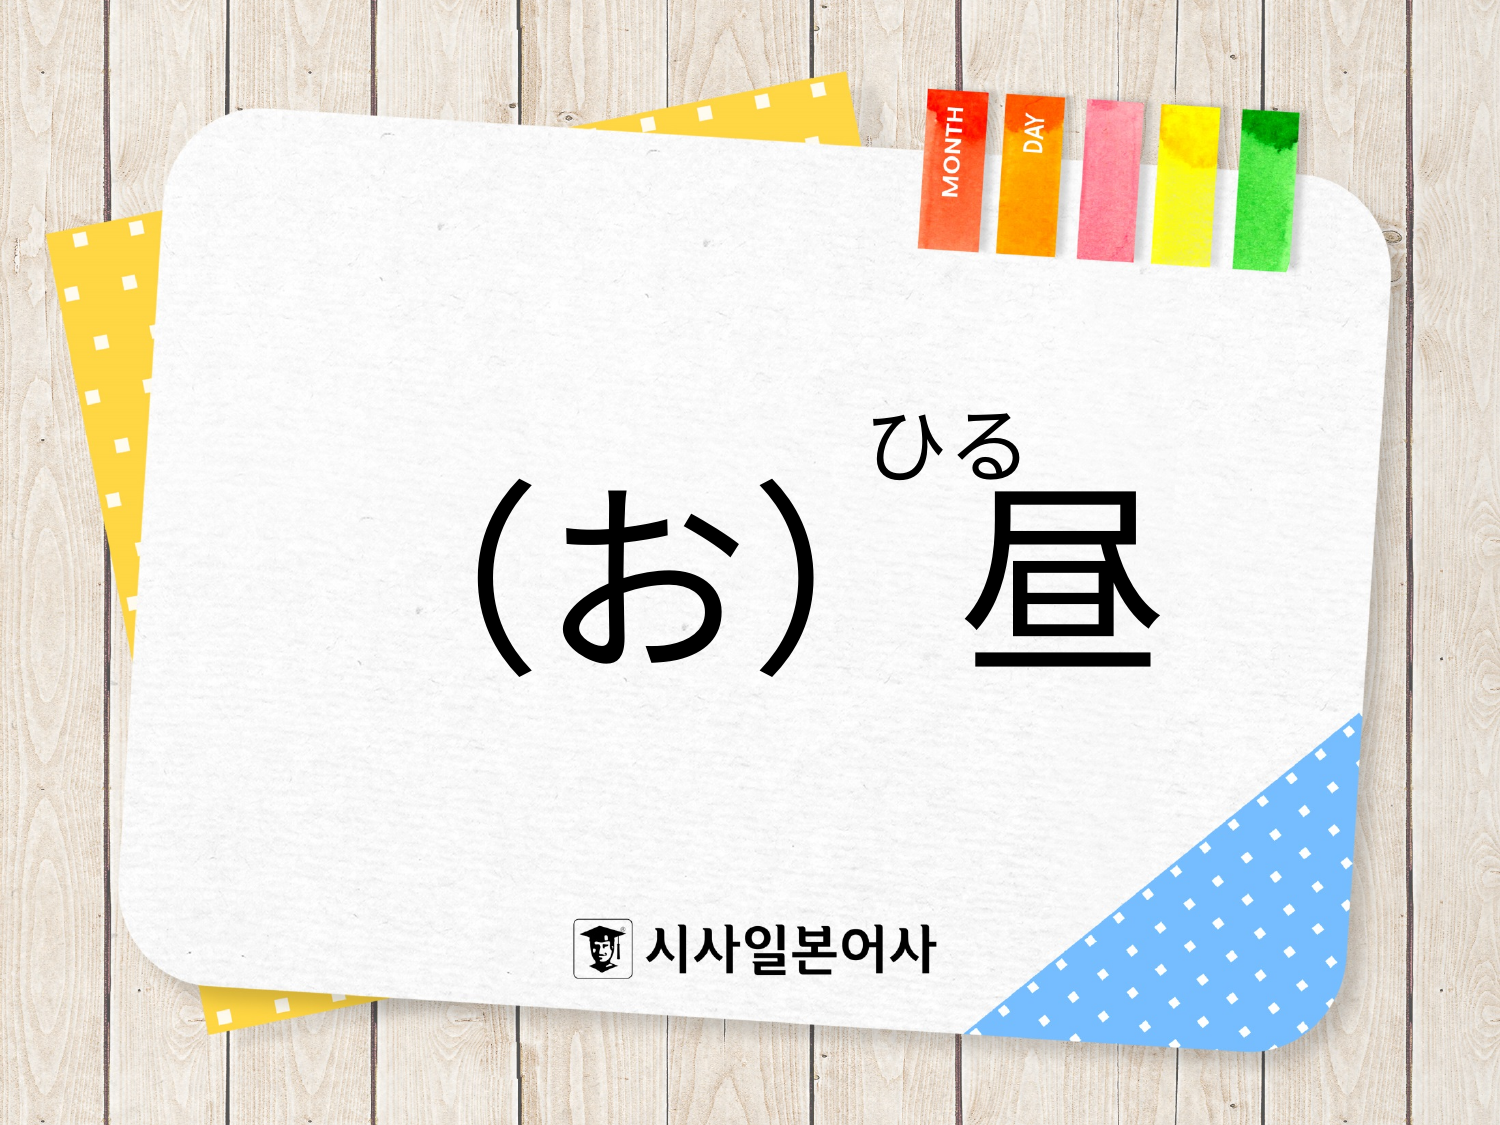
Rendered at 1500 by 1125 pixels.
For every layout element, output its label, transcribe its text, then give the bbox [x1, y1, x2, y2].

picture [0, 0, 1500, 1125]
text_box ひる [850, 385, 1047, 501]
title （お）昼 [75, 338, 1425, 811]
